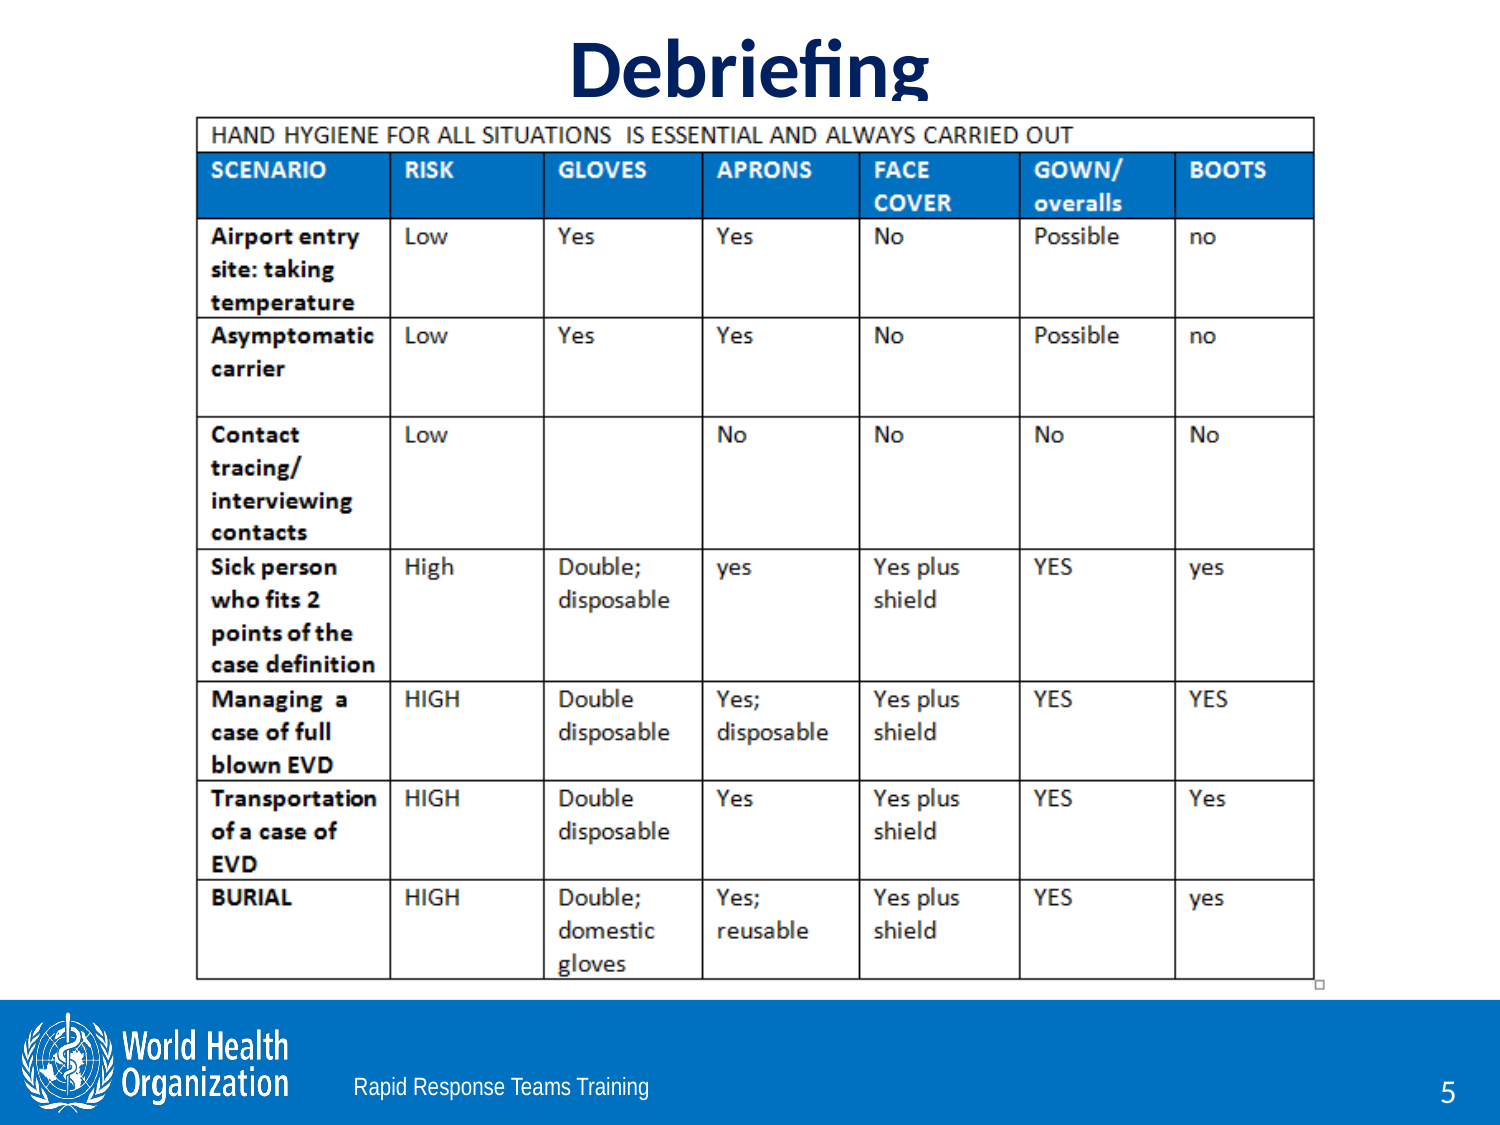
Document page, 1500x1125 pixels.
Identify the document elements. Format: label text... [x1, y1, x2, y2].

picture [170, 101, 1341, 992]
title Debriefing [75, 7, 1425, 195]
picture [21, 1012, 288, 1113]
